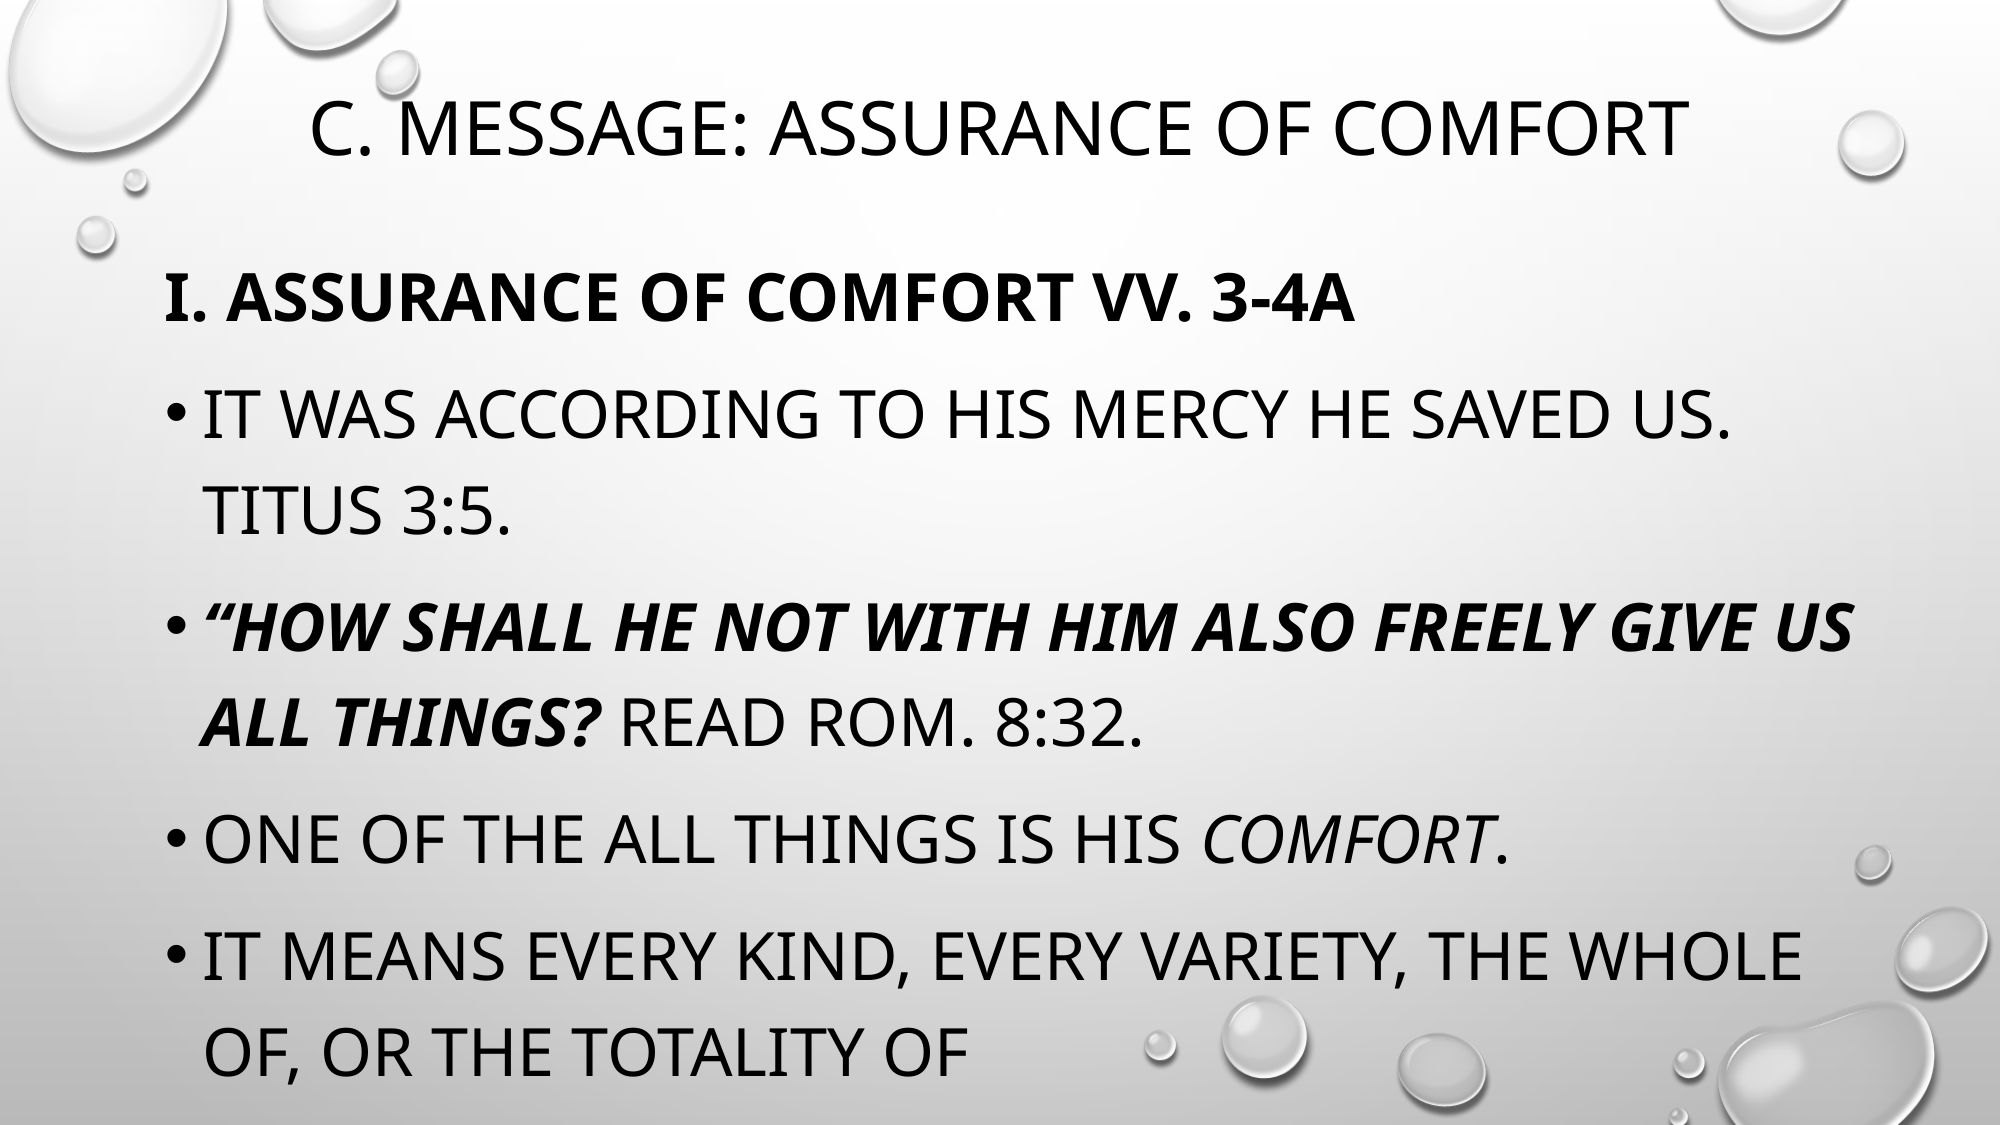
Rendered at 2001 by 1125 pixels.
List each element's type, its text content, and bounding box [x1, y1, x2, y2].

title c. message: assurance of comfort [149, 0, 1850, 231]
picture [0, 0, 2000, 1125]
list I. Assurance of comfort vv. 3-4a it was according to his mercy he saved us. Titus 3:5. “how shall he not with him also freely give us all things? Read rom. 8:32. One of the all things is His comfort. It means every kind, every variety, the whole of, or the totality of [149, 231, 1938, 794]
